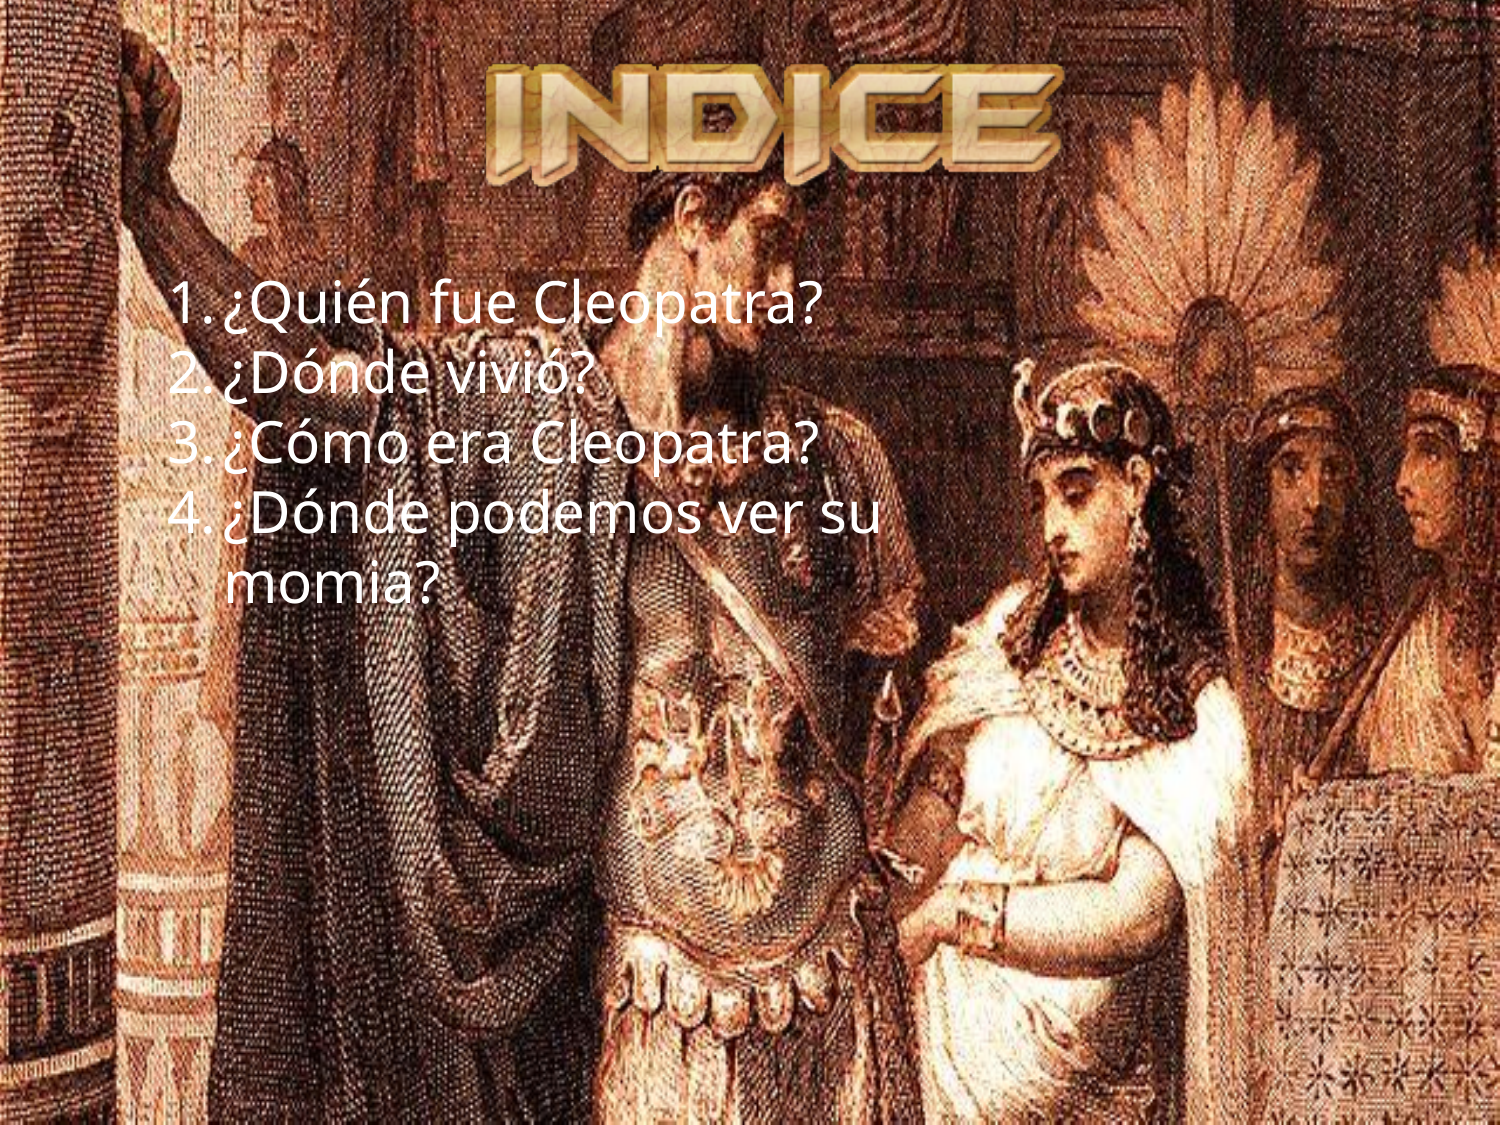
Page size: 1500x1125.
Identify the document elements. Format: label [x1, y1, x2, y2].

list [0, 0, 1500, 1125]
picture [456, 34, 1104, 225]
